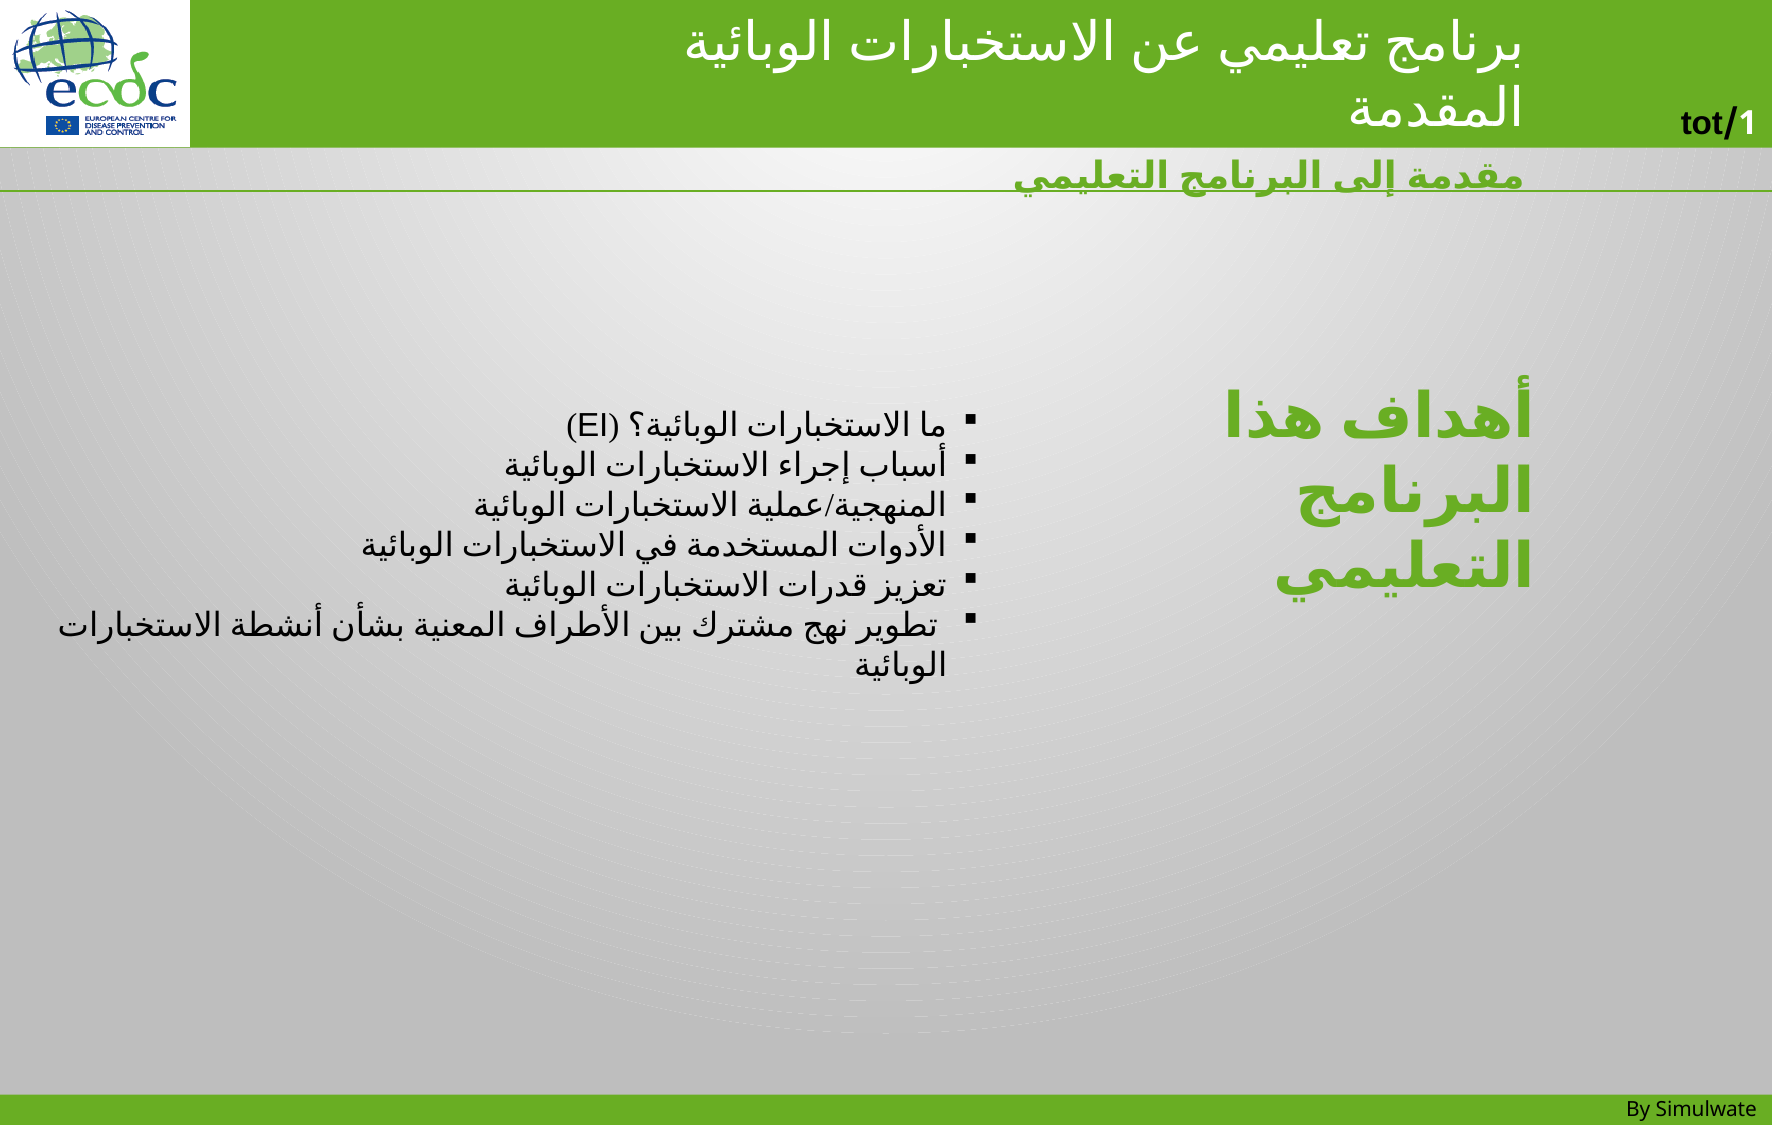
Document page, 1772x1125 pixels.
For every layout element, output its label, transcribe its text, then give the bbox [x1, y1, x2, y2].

text_box مقدمة إلى البرنامج التعليمي [349, 149, 1550, 205]
text_box أهداف هذا البرنامج التعليمي [1085, 368, 1551, 608]
picture [0, 0, 190, 147]
text_box ما الاستخبارات الوبائية؟ (EI) أسباب إجراء الاستخبارات الوبائية المنهجية/عملية الاستخبارات الوبائية الأدوات المستخدمة في الاستخبارات الوبائية تعزيز قدرات الاستخبارات الوبائية تطوير نهج مشترك بين الأطراف المعنية بشأن أنشطة الاستخبارات الوبائية [0, 395, 994, 691]
